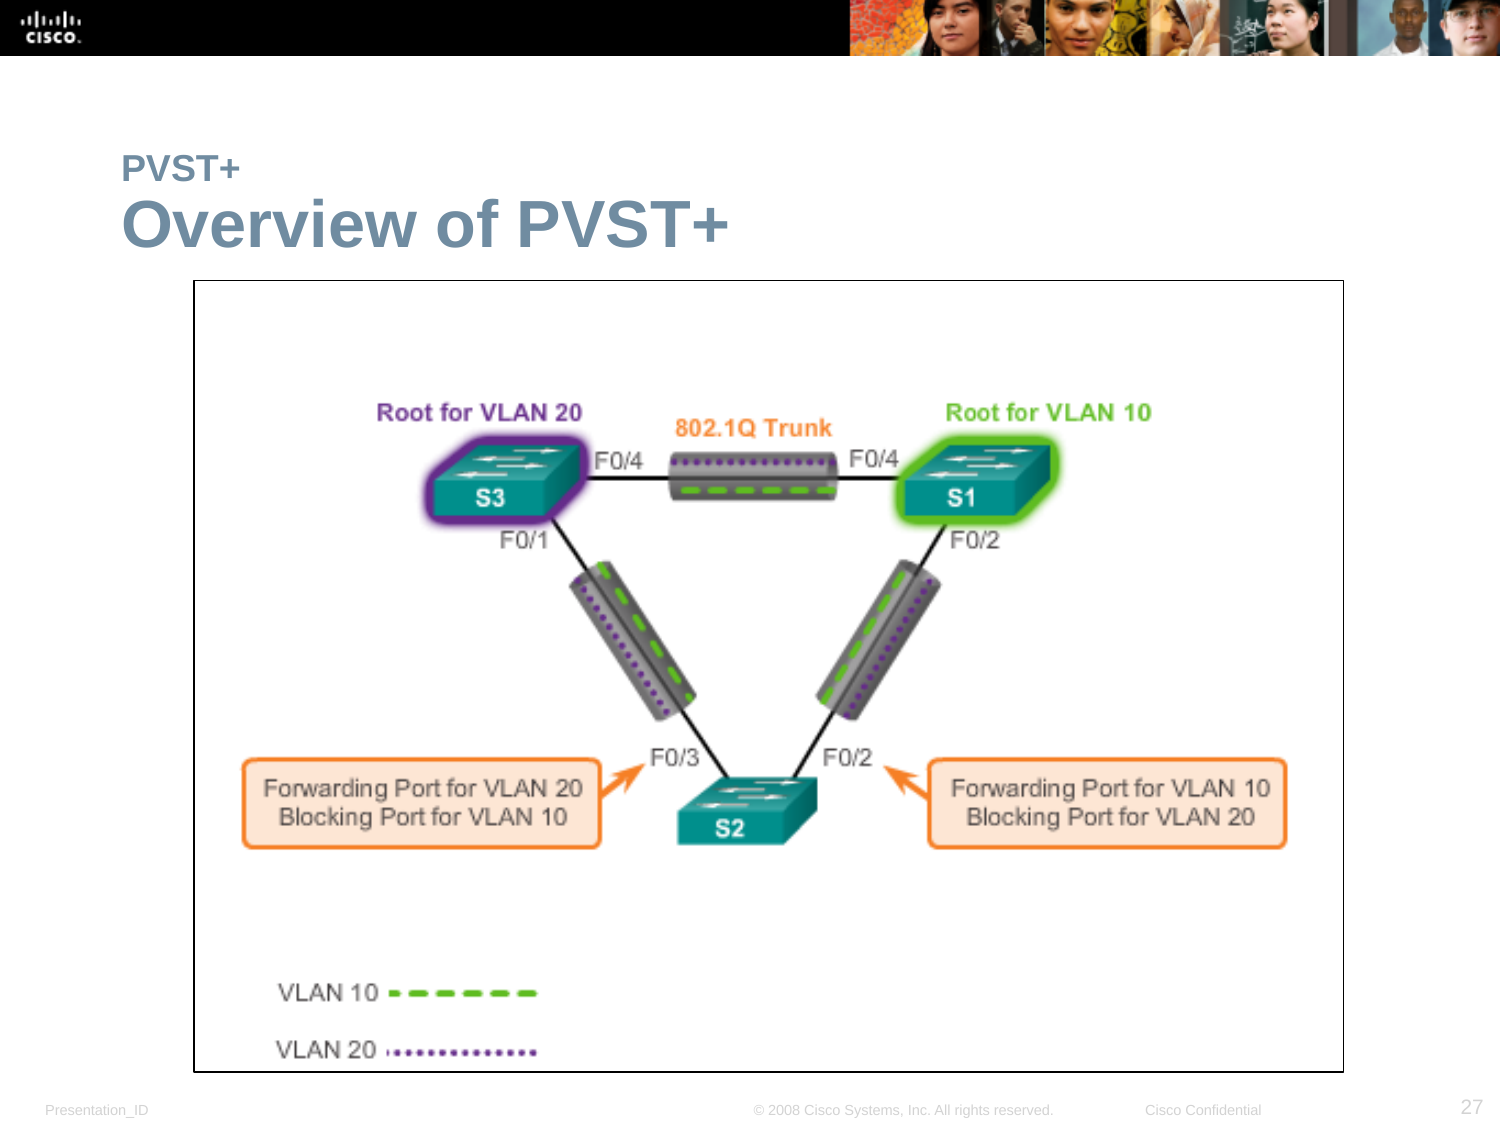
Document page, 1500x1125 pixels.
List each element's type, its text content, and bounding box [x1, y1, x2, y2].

picture [0, 0, 1500, 56]
title PVST+ Overview of PVST+ [107, 130, 1444, 269]
picture [194, 280, 1344, 1072]
